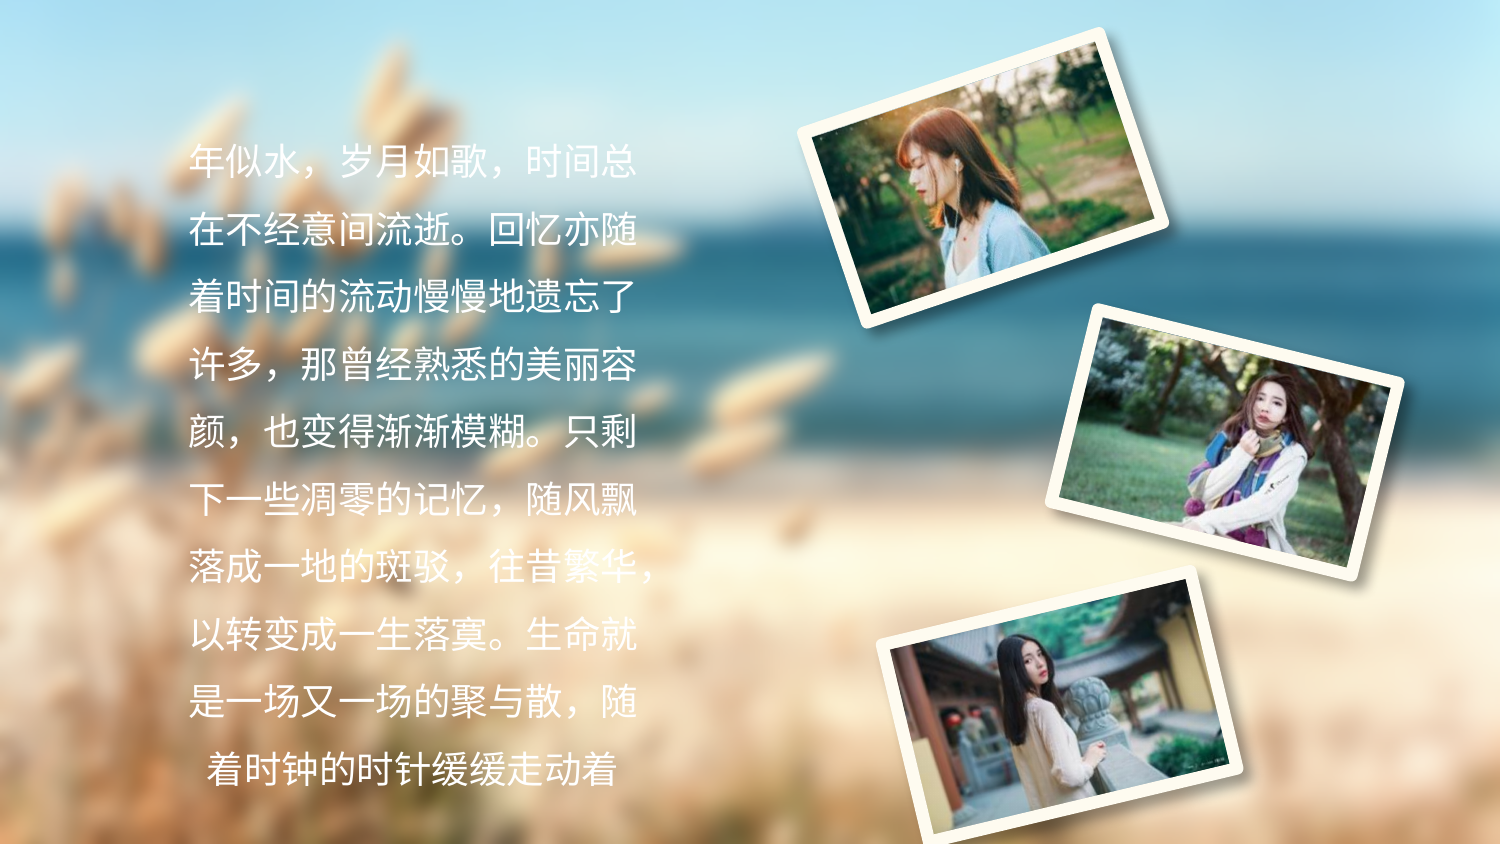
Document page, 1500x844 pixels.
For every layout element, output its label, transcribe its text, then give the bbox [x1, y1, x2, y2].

picture [0, 0, 1500, 844]
text_box 年似水，岁月如歌，时间总在不经意间流逝。回忆亦随着时间的流动慢慢地遗忘了许多，那曾经熟悉的美丽容颜，也变得渐渐模糊。只剩下一些凋零的记忆，随风飘落成一地的斑驳，往昔繁华，以转变成一生落寞。生命就是一场又一场的聚与散，随着时钟的时针缓缓走动着 [158, 108, 668, 799]
